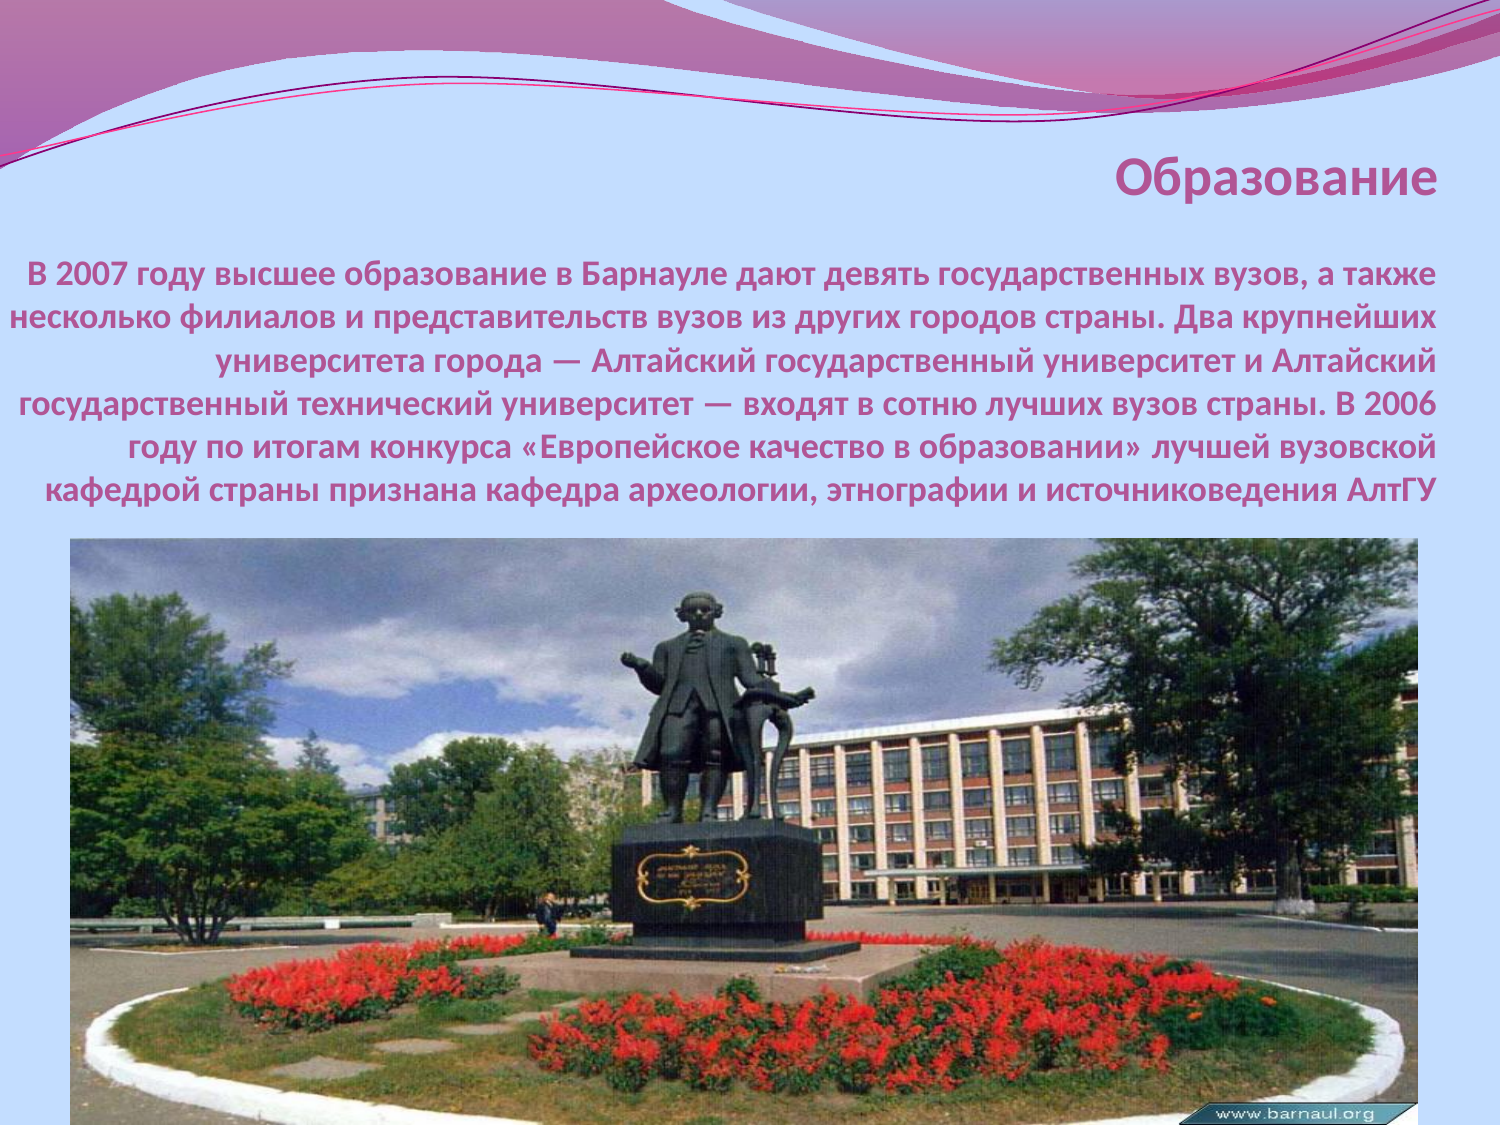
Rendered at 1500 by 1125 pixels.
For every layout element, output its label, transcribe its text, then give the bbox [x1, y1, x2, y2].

title Образование В 2007 году высшее образование в Барнауле дают девять государственных вузов, а также несколько филиалов и представительств вузов из других городов страны. Два крупнейших университета города — Алтайский государственный университет и Алтайский государственный технический университет — входят в сотню лучших вузов страны. В 2006 году по итогам конкурса «Европейское качество в образовании» лучшей вузовской кафедрой страны признана кафедра археологии, этнографии и источниковедения АлтГУ [0, 93, 1442, 509]
picture [70, 538, 1419, 1125]
